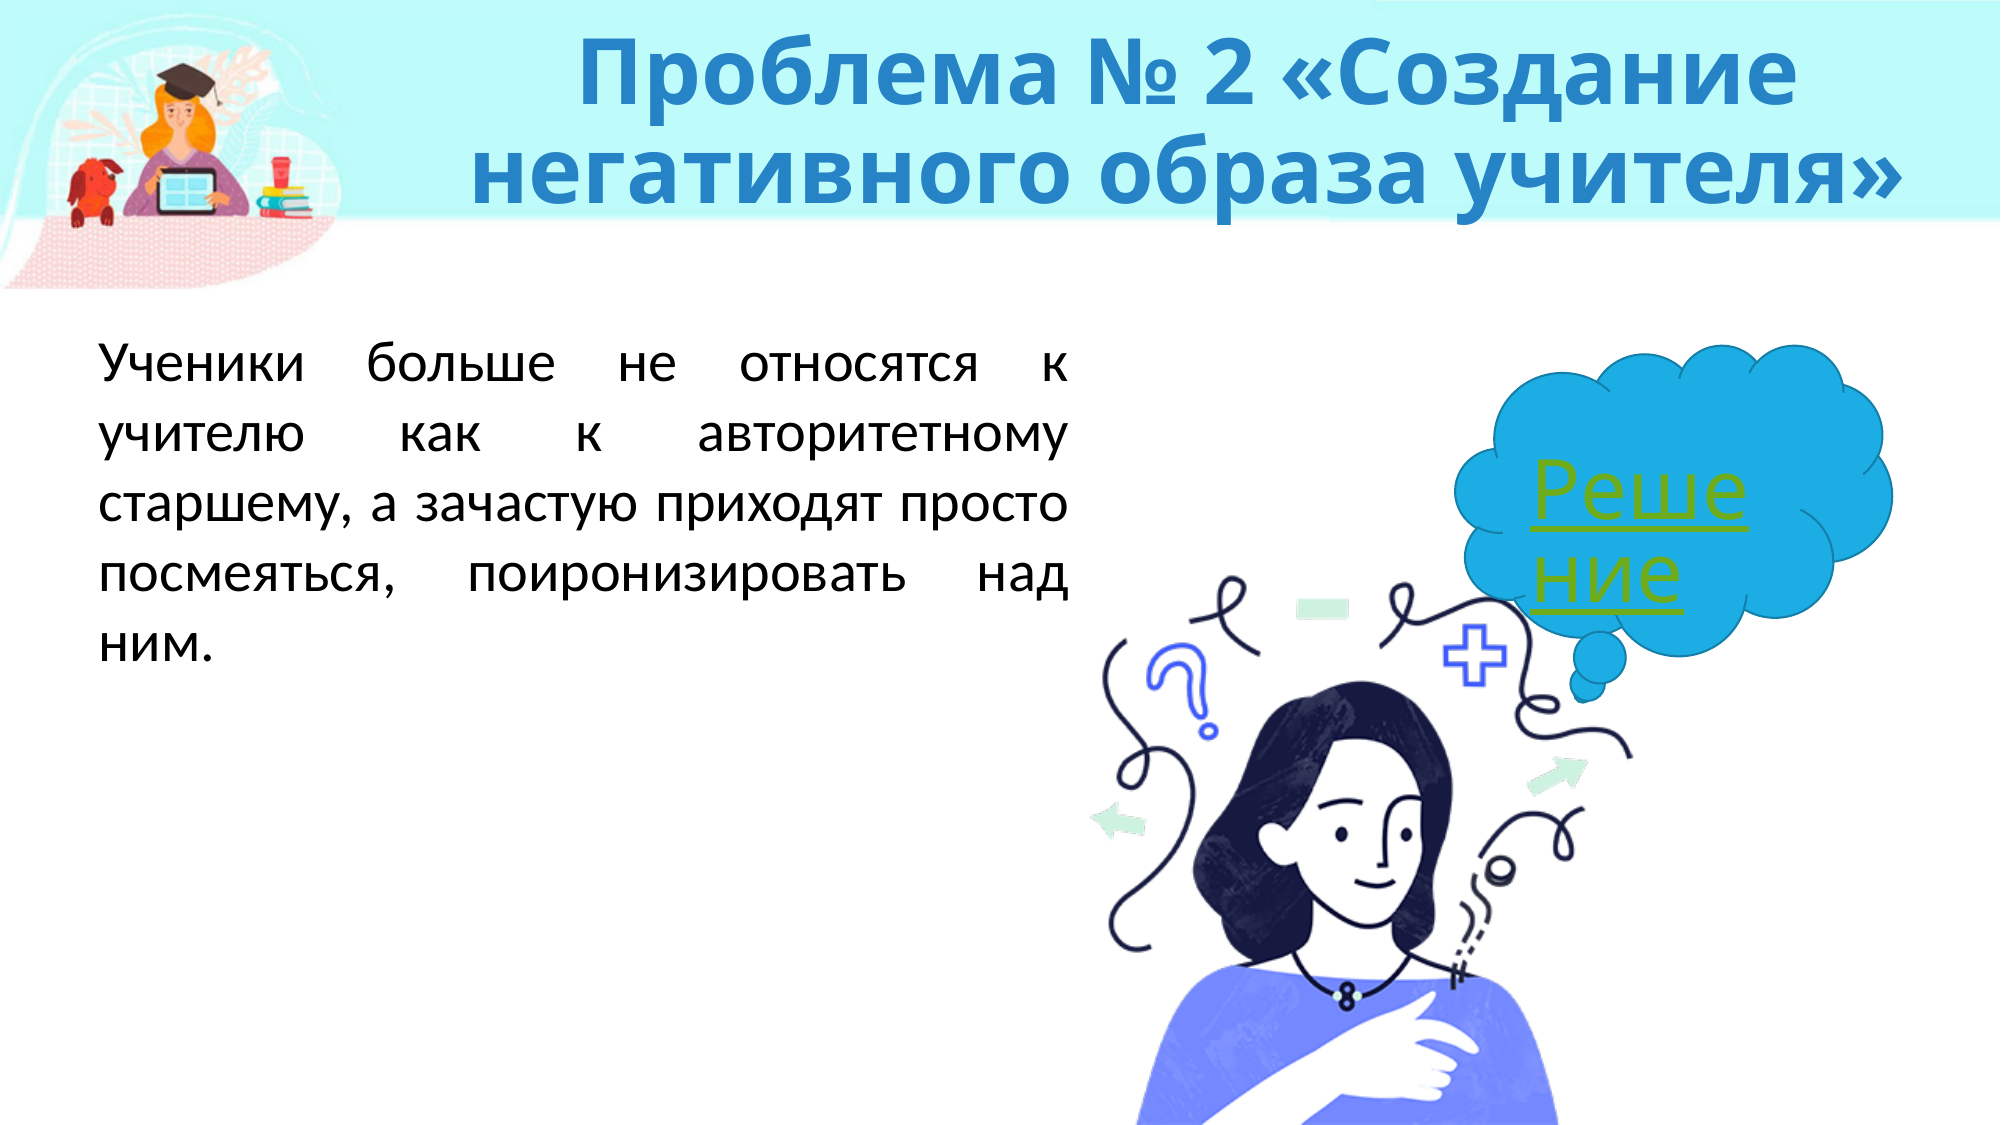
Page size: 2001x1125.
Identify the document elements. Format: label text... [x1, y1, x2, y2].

title Проблема № 2 «Создание негативного образа учителя» [398, 15, 1979, 233]
picture [0, 0, 2000, 292]
picture [1048, 499, 1674, 1125]
text_box Решение [1454, 344, 1894, 658]
text_box Ученики больше не относятся к учителю как к авторитетному старшему, а зачастую приходят просто посмеяться, поиронизировать над ним. [83, 315, 1084, 681]
